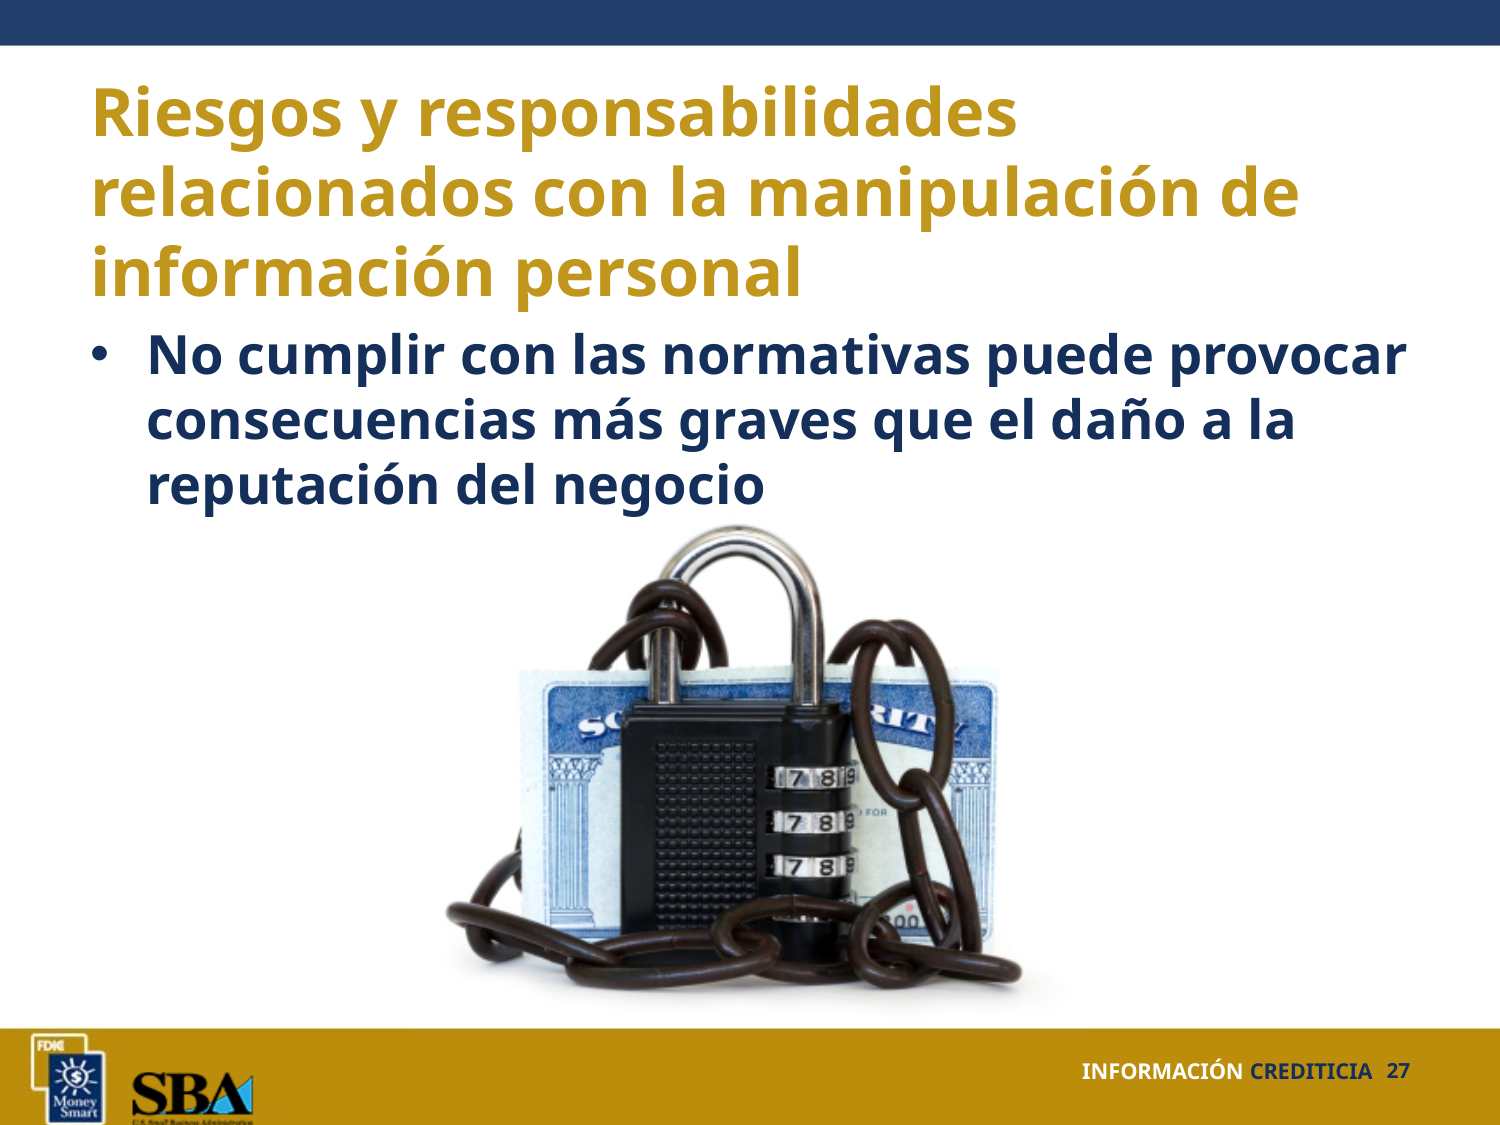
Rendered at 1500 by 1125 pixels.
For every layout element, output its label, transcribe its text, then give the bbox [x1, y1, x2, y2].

picture [0, 0, 1500, 1125]
title Riesgos y responsabilidades relacionados con la manipulación de información personal [74, 62, 1426, 163]
list No cumplir con las normativas puede provocar consecuencias más graves que el daño a la reputación del negocio [74, 312, 1426, 913]
